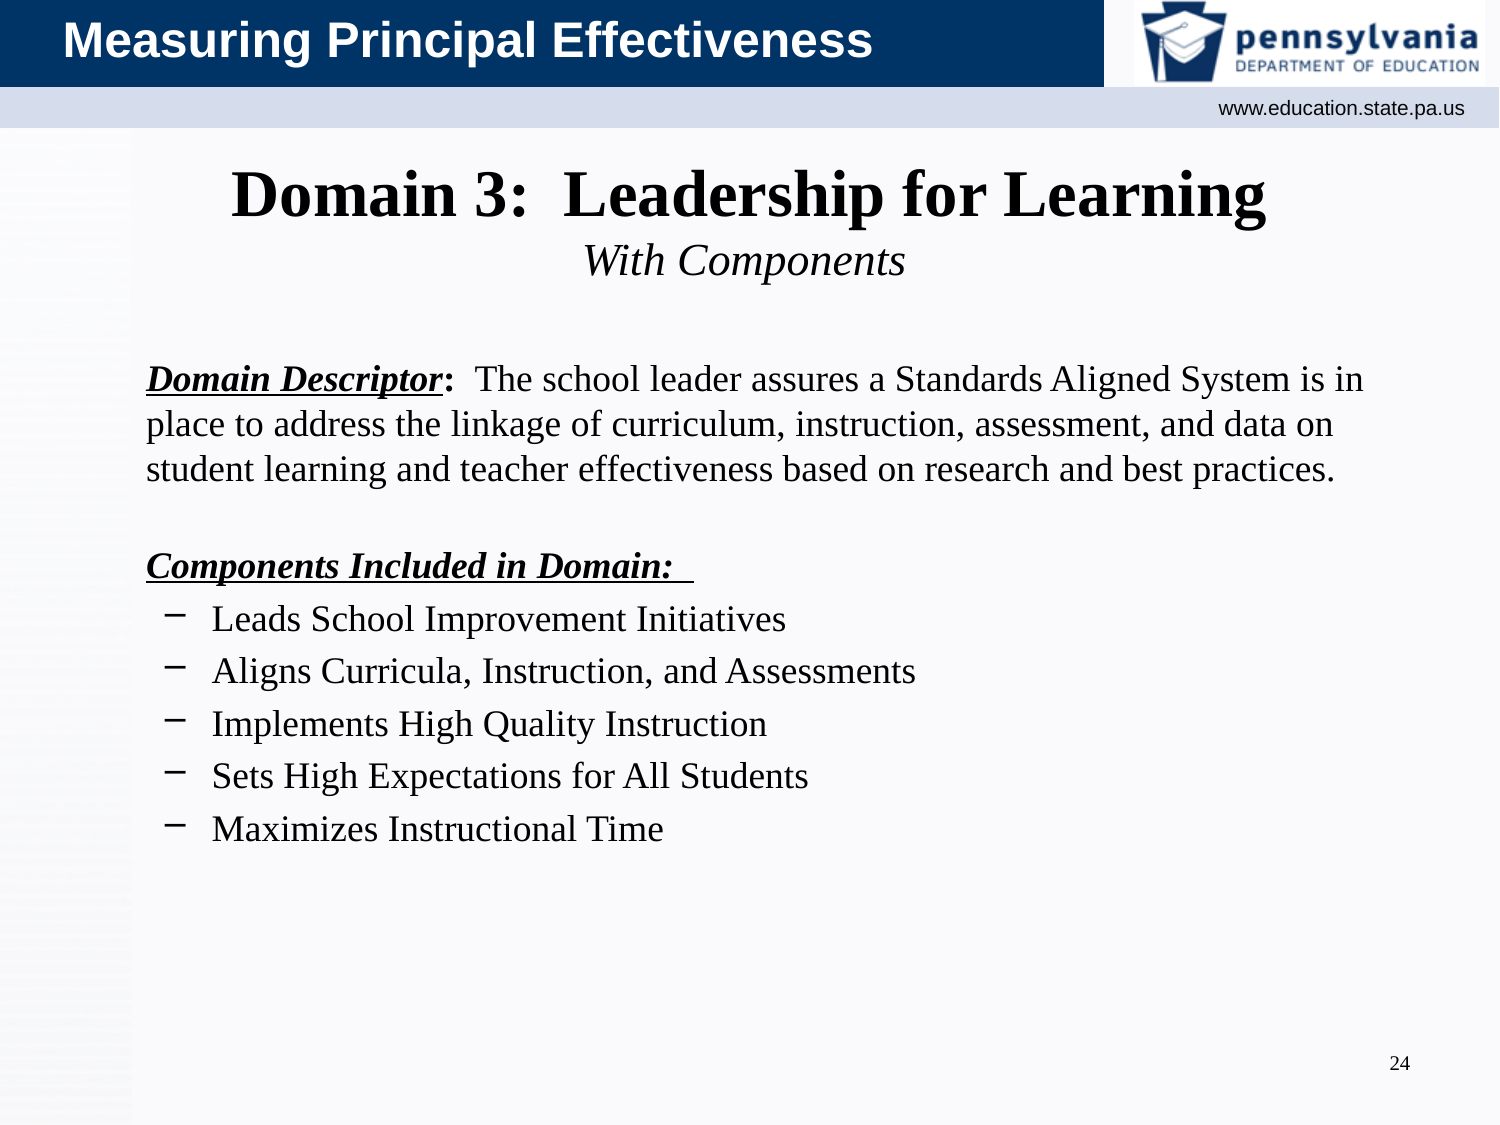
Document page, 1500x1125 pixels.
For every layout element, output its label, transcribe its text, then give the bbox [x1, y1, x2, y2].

list Domain Descriptor: The school leader assures a Standards Aligned System is in place to address the linkage of curriculum, instruction, assessment, and data on student learning and teacher effectiveness based on research and best practices. Components Included in Domain: Leads School Improvement Initiatives Aligns Curricula, Instruction, and Assessments Implements High Quality Instruction Sets High Expectations for All Students Maximizes Instructional Time [75, 346, 1425, 926]
text_box 24 [1374, 1042, 1444, 1103]
title Domain 3: Leadership for Learning With Components [75, 142, 1425, 294]
picture [0, 0, 1500, 1125]
